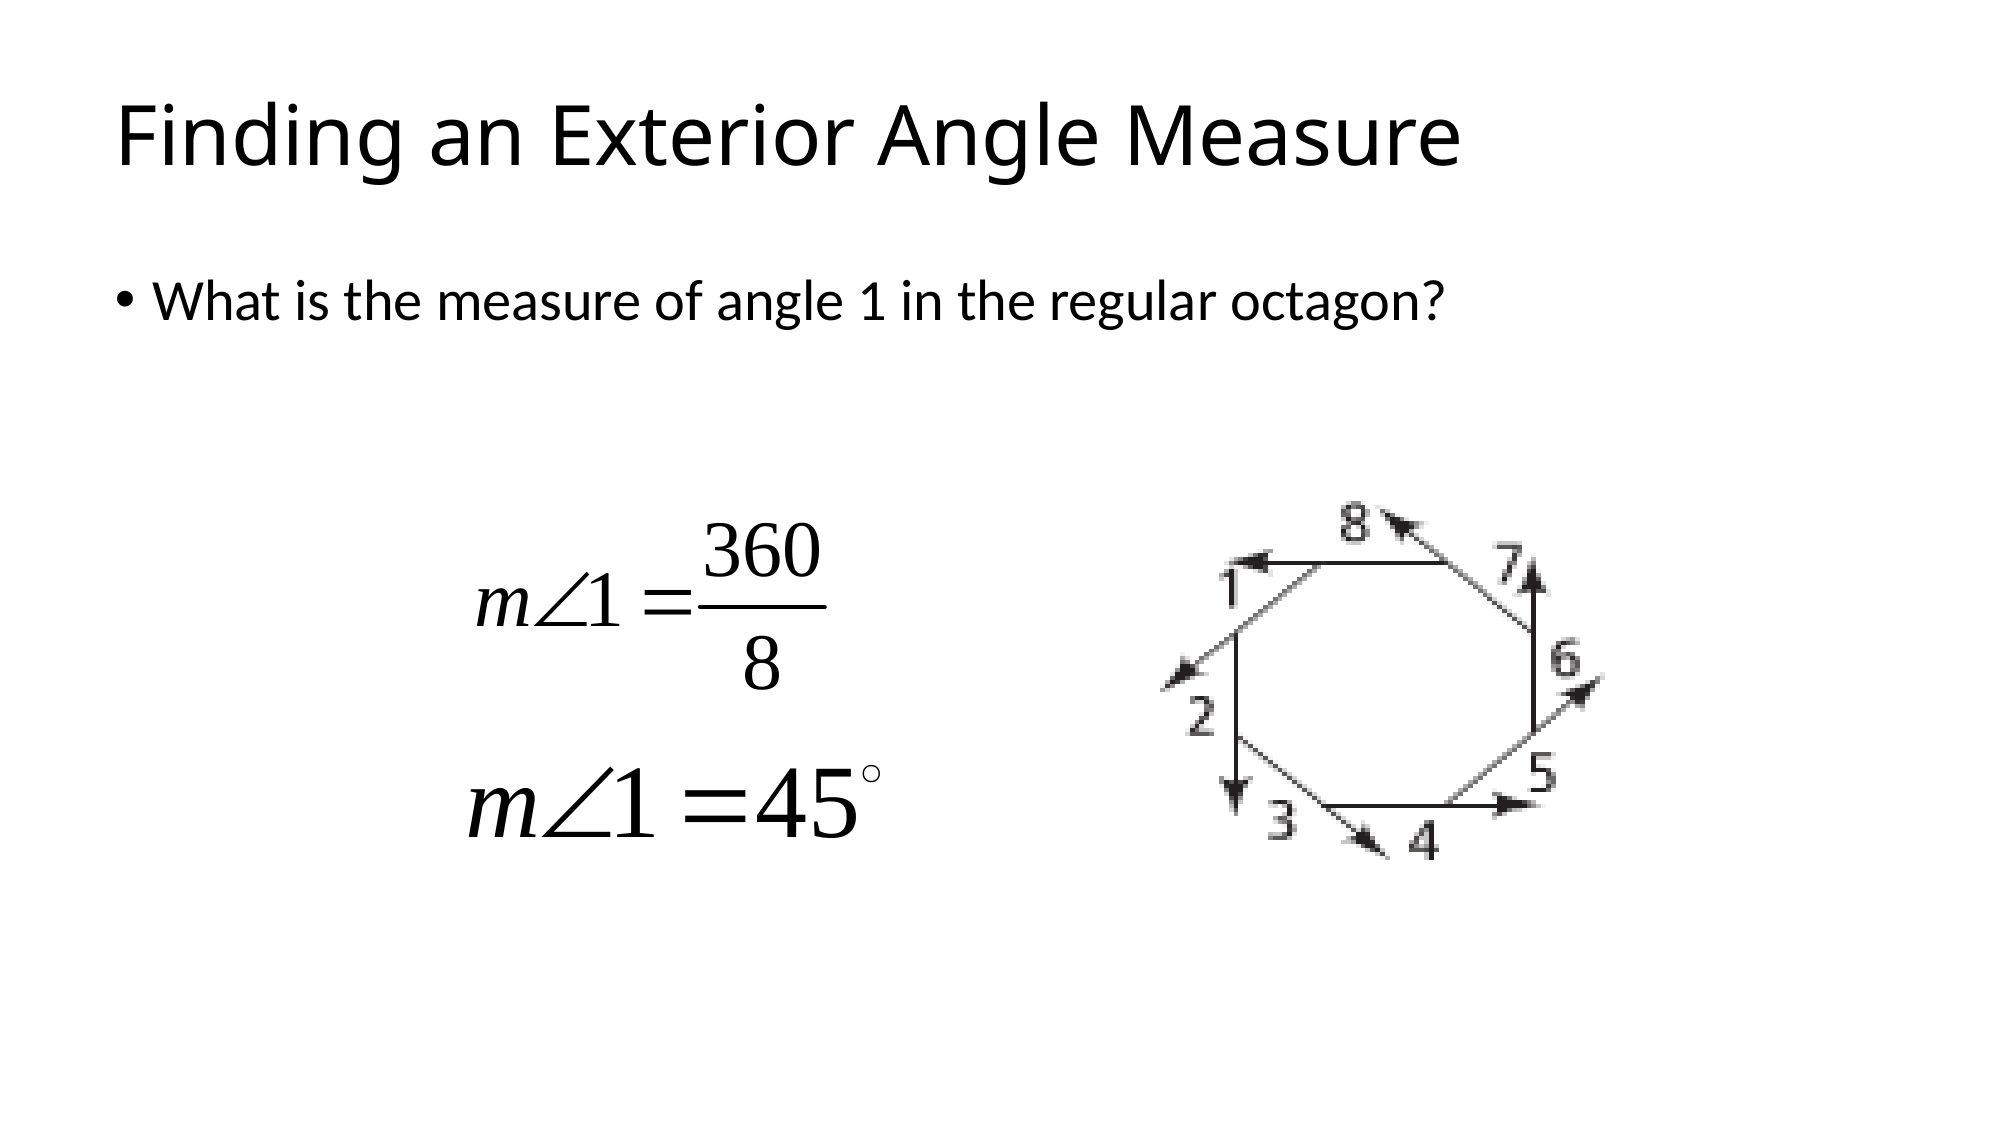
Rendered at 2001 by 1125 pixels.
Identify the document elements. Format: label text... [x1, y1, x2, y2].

list What is the measure of angle 1 in the regular octagon? [99, 262, 1900, 622]
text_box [449, 724, 900, 864]
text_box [462, 499, 843, 707]
title Finding an Exterior Angle Measure [99, 45, 1900, 233]
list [1074, 399, 1677, 963]
